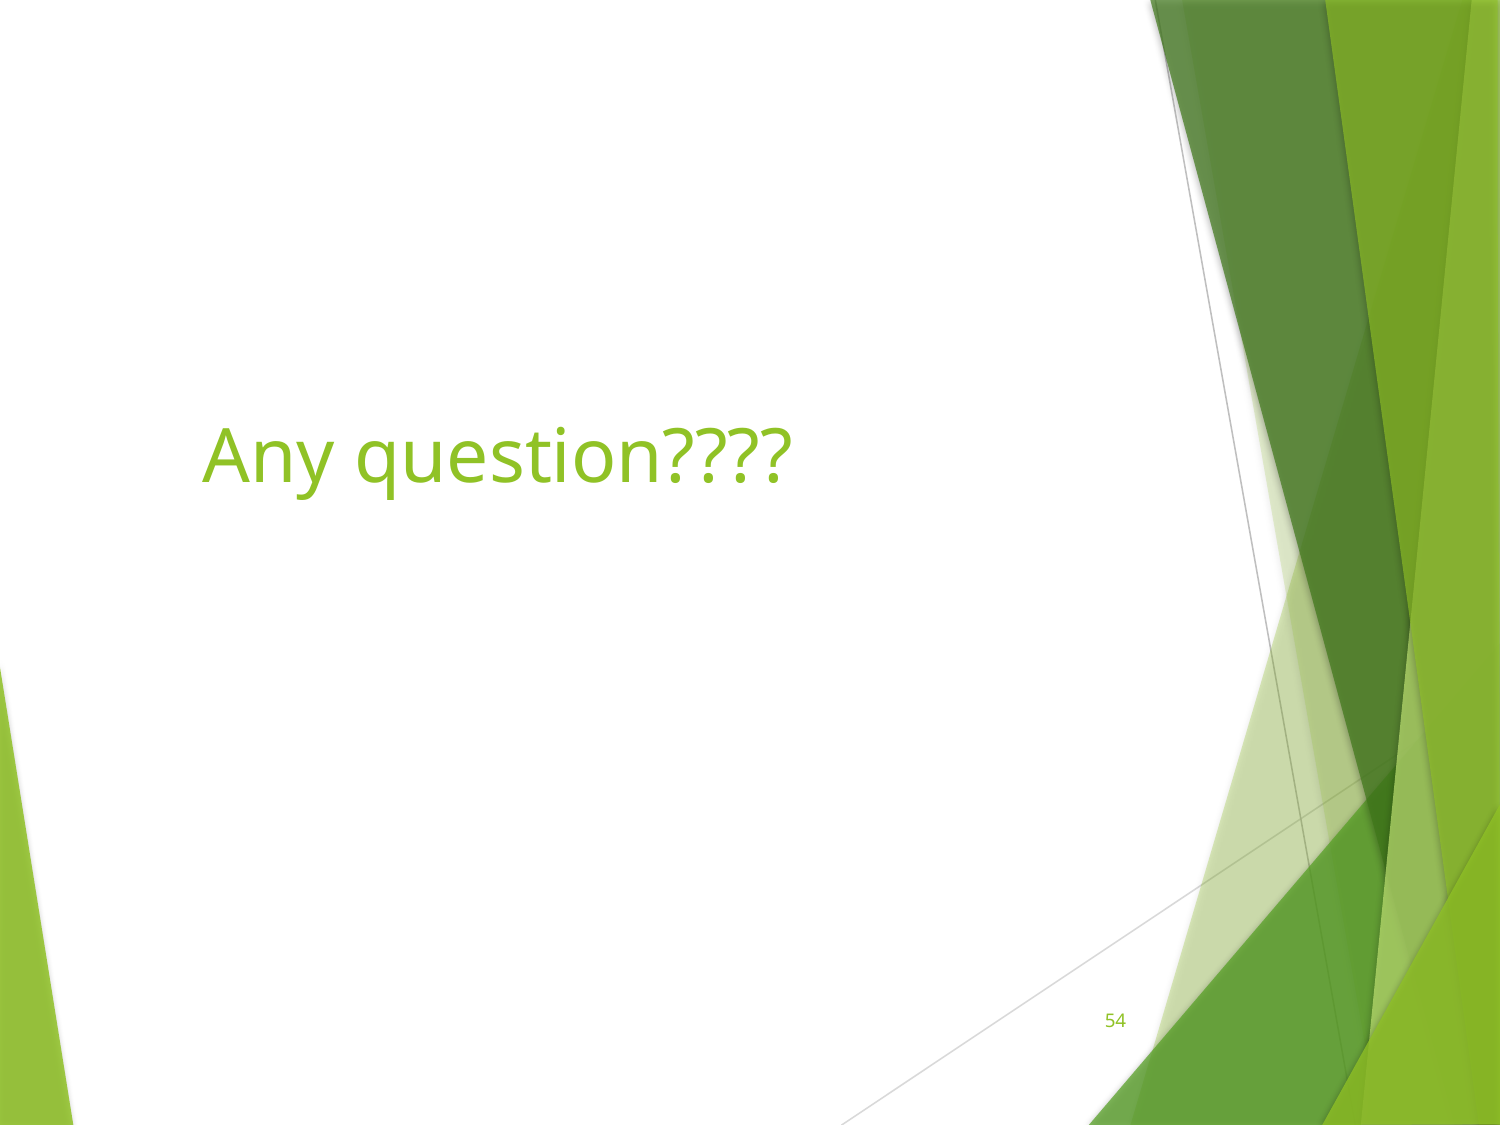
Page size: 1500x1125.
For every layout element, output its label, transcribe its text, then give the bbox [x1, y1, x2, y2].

title Any question???? [187, 399, 1229, 617]
slide_number 54 [1057, 991, 1142, 1051]
